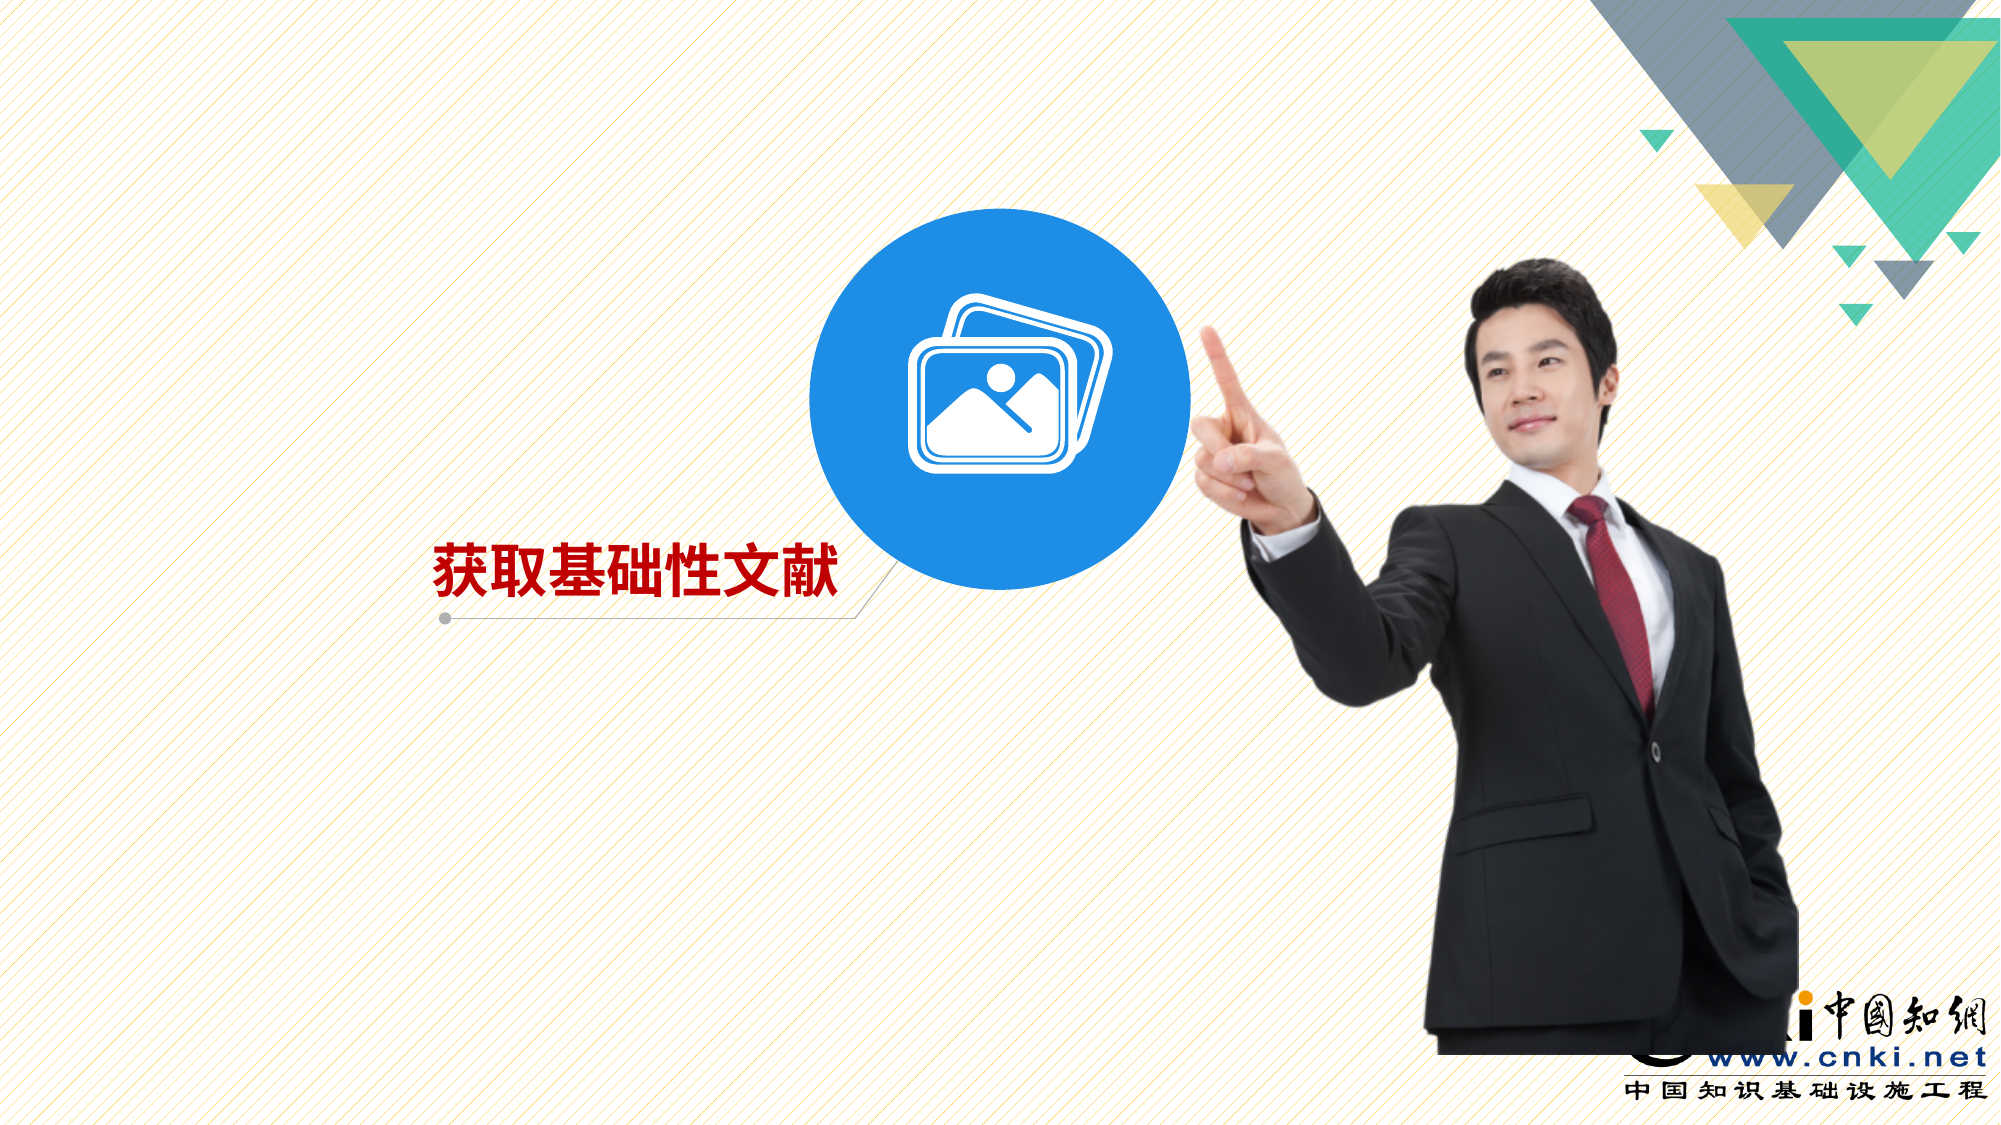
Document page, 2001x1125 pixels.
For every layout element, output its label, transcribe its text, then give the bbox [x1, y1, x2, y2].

text_box [809, 208, 1190, 590]
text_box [854, 561, 898, 619]
picture [1190, 257, 2001, 1125]
text_box 获取基础性文献 [416, 512, 855, 612]
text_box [908, 290, 1117, 474]
